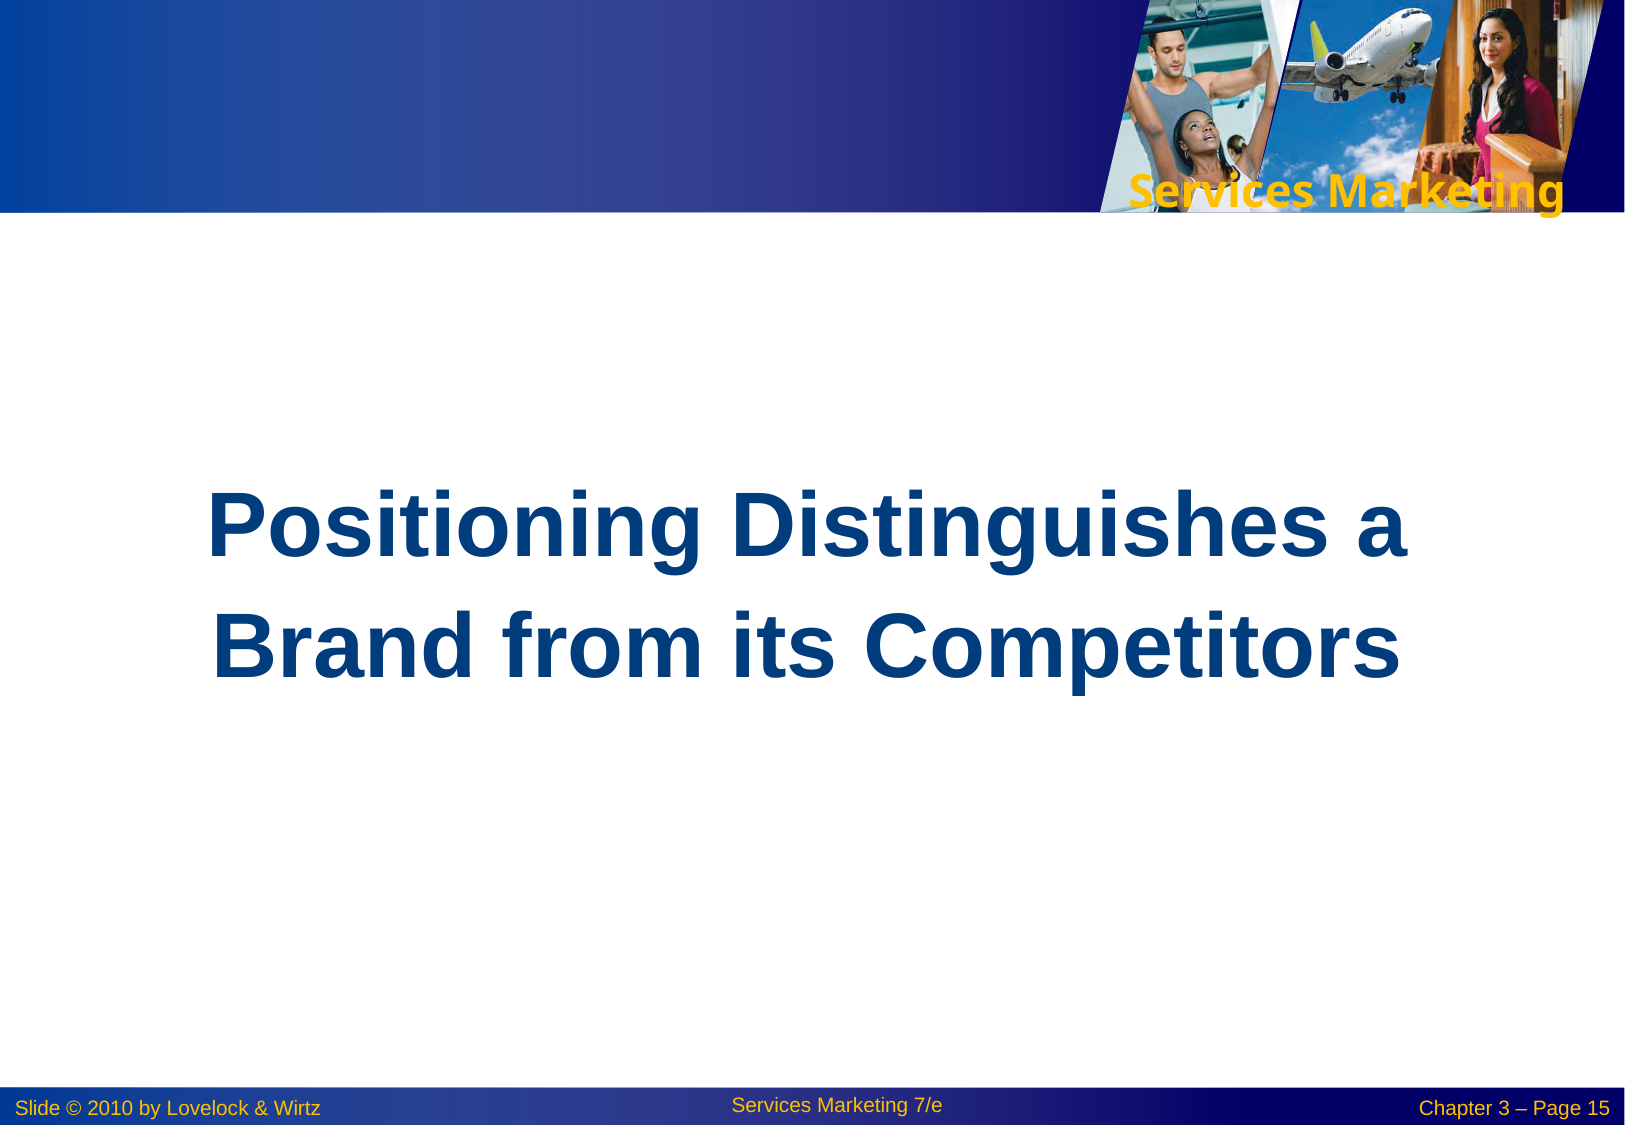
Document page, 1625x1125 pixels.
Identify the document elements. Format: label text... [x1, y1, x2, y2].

picture [1100, 0, 1604, 213]
text_box Positioning Distinguishes a Brand from its Competitors [115, 410, 1500, 740]
picture [1546, 187, 1556, 202]
picture [1162, 186, 1172, 192]
